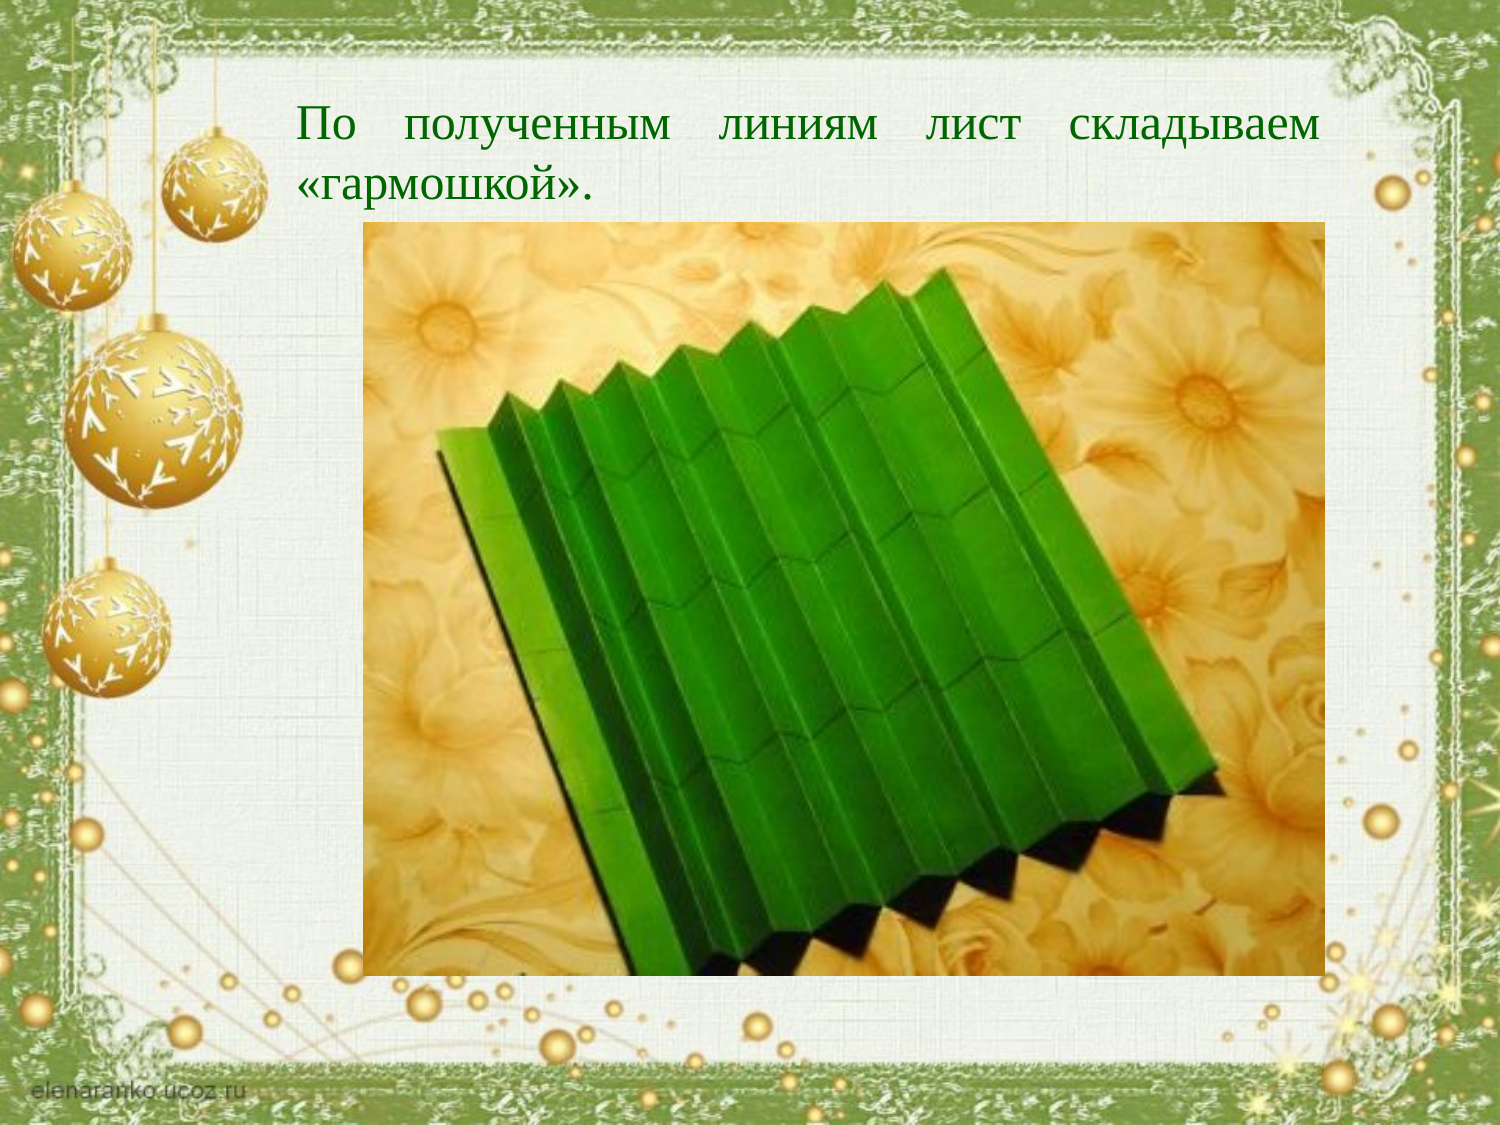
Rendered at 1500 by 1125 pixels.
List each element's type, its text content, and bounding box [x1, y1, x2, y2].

text_box По полученным линиям лист складываем «гармошкой». [281, 81, 1336, 217]
picture [0, 0, 1500, 1125]
